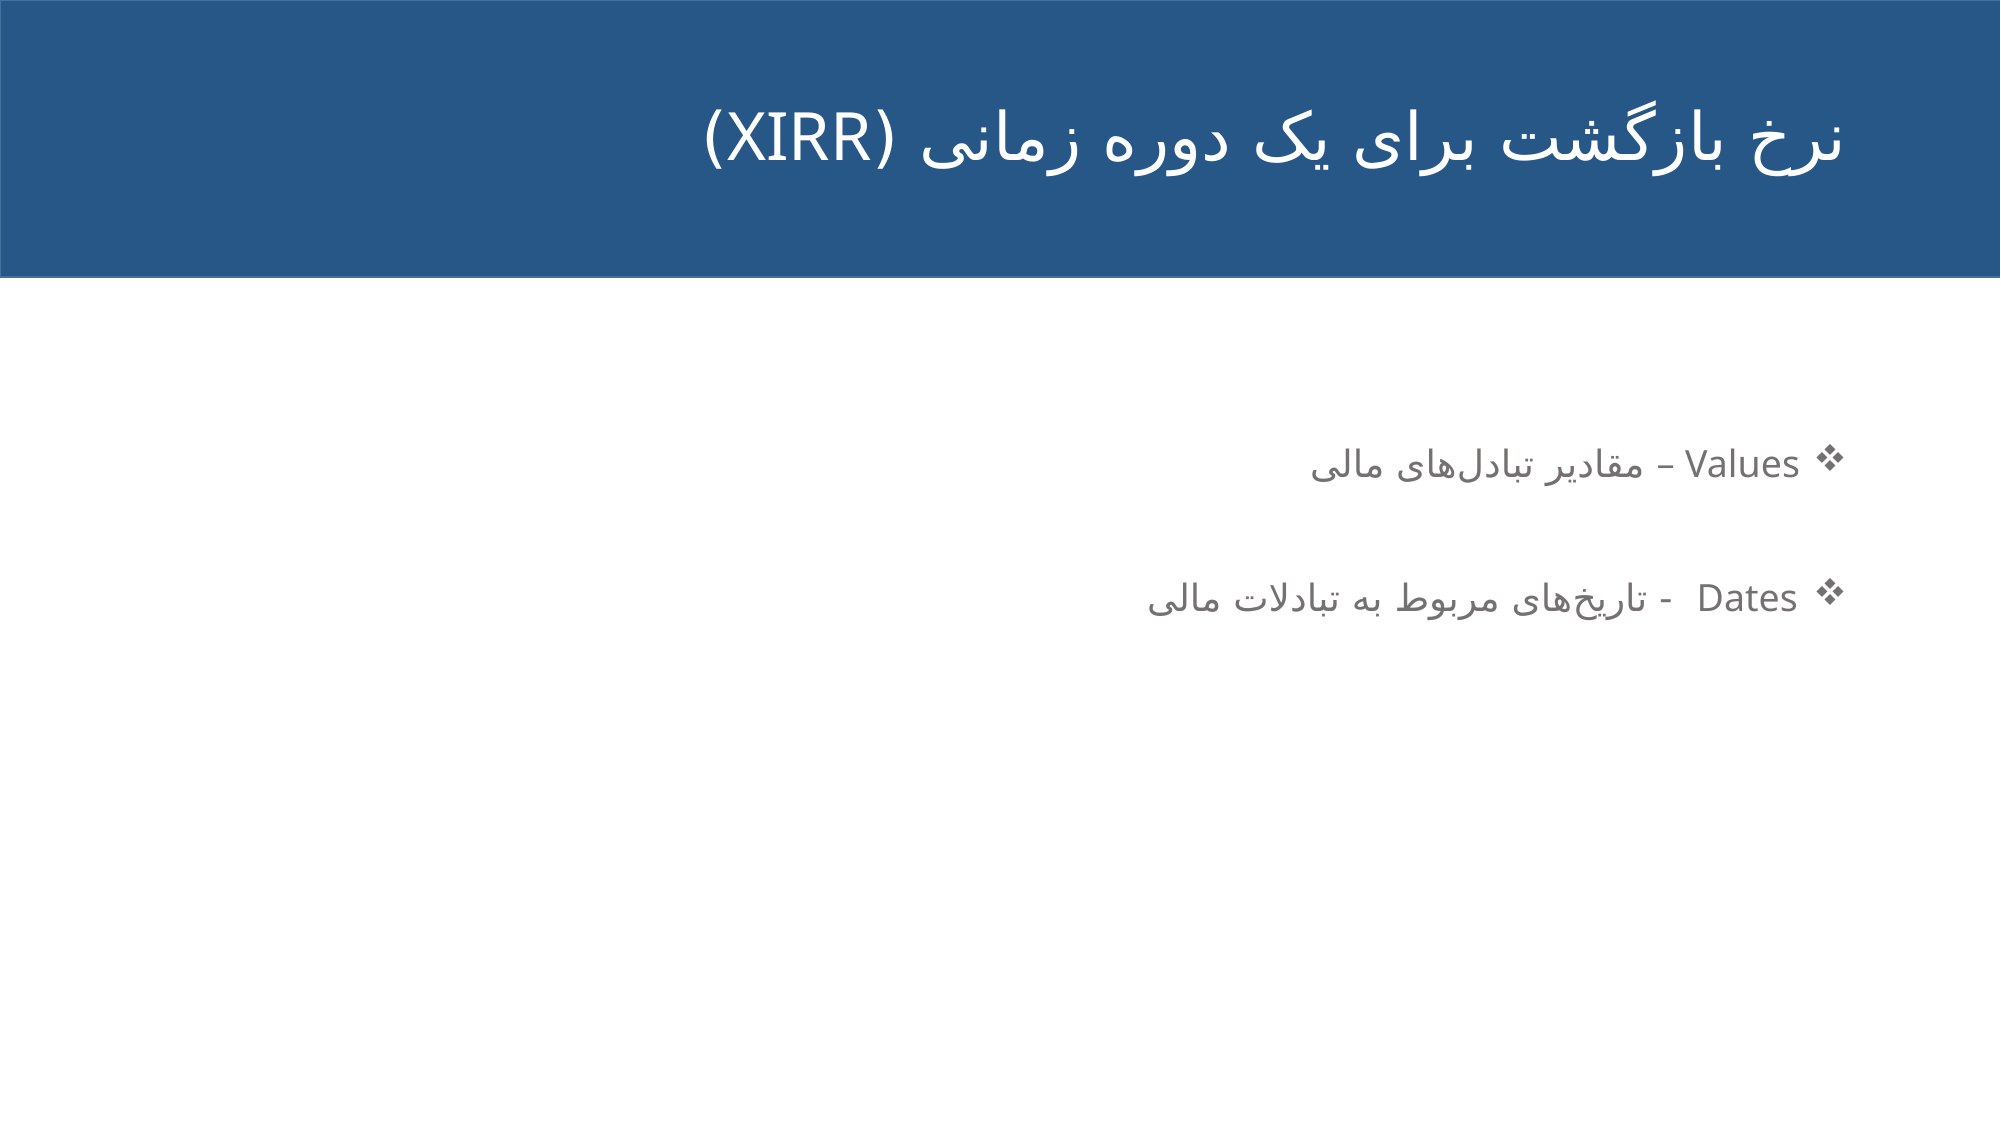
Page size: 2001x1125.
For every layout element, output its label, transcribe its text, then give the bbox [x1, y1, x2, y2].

list Values – مقادیر تبادل‌های مالی Dates - تاریخ‌های مربوط به تبادلات مالی [137, 299, 1863, 1014]
text_box [0, 0, 2000, 278]
title نرخ بازگشت برای یک دوره زمانی (XIRR) [137, 29, 1863, 248]
